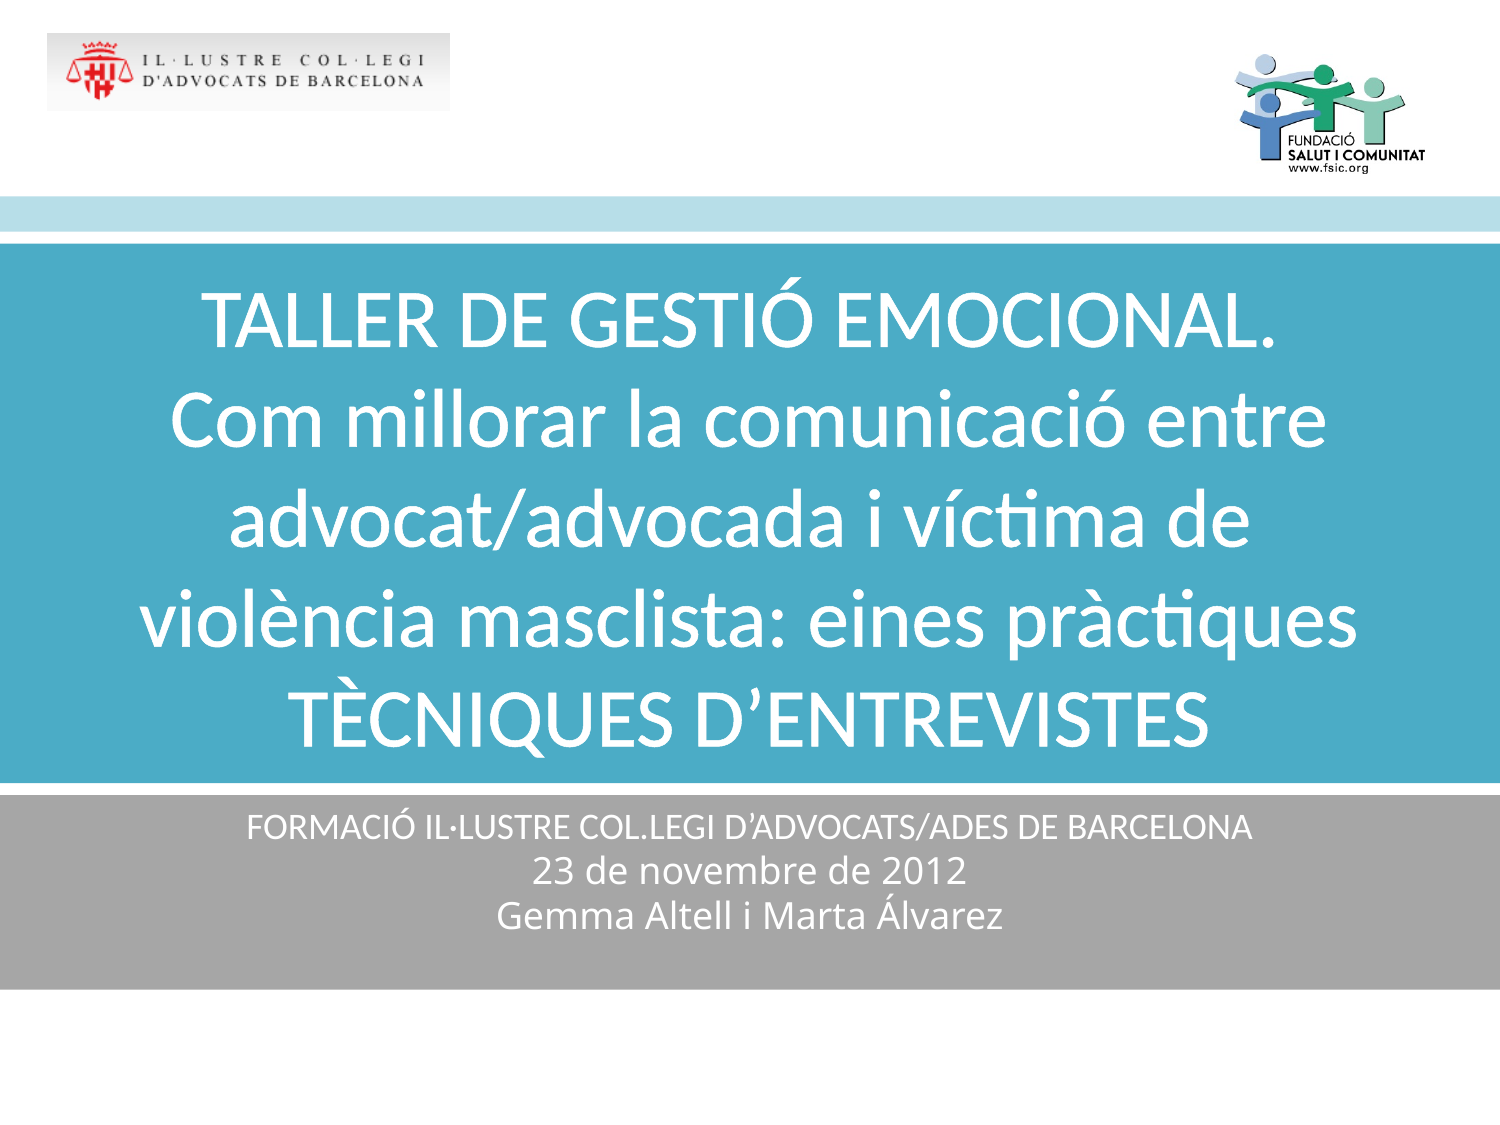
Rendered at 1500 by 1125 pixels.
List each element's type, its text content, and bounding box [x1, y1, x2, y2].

picture [47, 32, 450, 111]
text_box [0, 196, 1500, 232]
subtitle [225, 637, 1275, 795]
text_box FORMACIÓ IL·LUSTRE COL.LEGI D’ADVOCATS/ADES DE BARCELONA 23 de novembre de 2012 Gemma Altell i Marta Álvarez [0, 795, 1500, 990]
picture [1233, 54, 1425, 175]
title TALLER DE GESTIÓ EMOCIONAL. Com millorar la comunicació entre advocat/advocada i víctima de violència masclista: eines pràctiques TÈCNIQUES D’ENTREVISTES [0, 243, 1500, 784]
